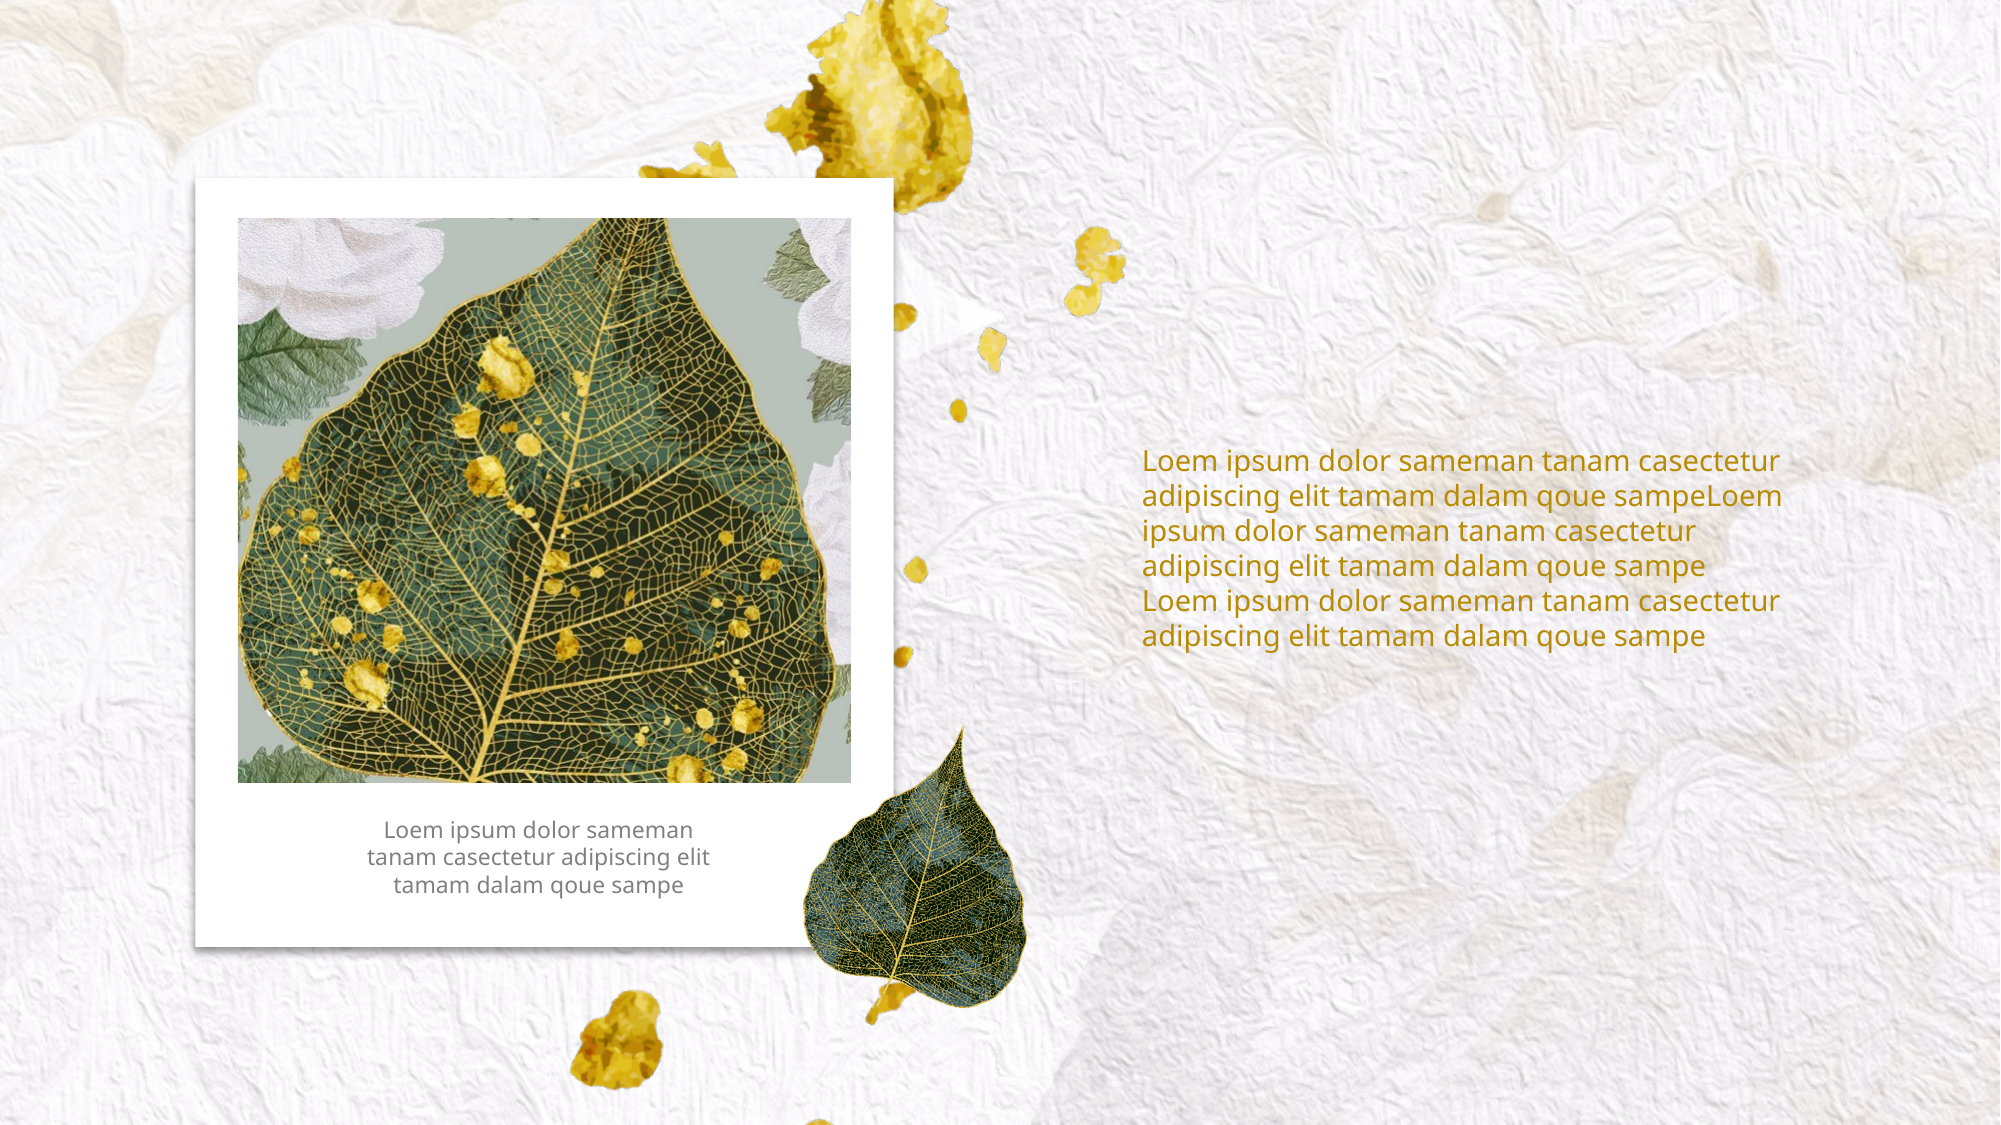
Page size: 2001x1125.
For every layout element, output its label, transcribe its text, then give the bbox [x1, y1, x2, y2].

text_box [194, 177, 471, 948]
text_box Loem ipsum dolor sameman tanam casectetur adipiscing elit tamam dalam qoue sampe [334, 807, 471, 905]
picture [0, 0, 2000, 1125]
text_box [237, 218, 471, 784]
text_box Loem ipsum dolor sameman tanam casectetur adipiscing elit tamam dalam qoue sampeLoem ipsum dolor sameman tanam casectetur adipiscing elit tamam dalam qoue sampe Loem ipsum dolor sameman tanam casectetur adipiscing elit tamam dalam qoue sampe [1135, 435, 1826, 695]
